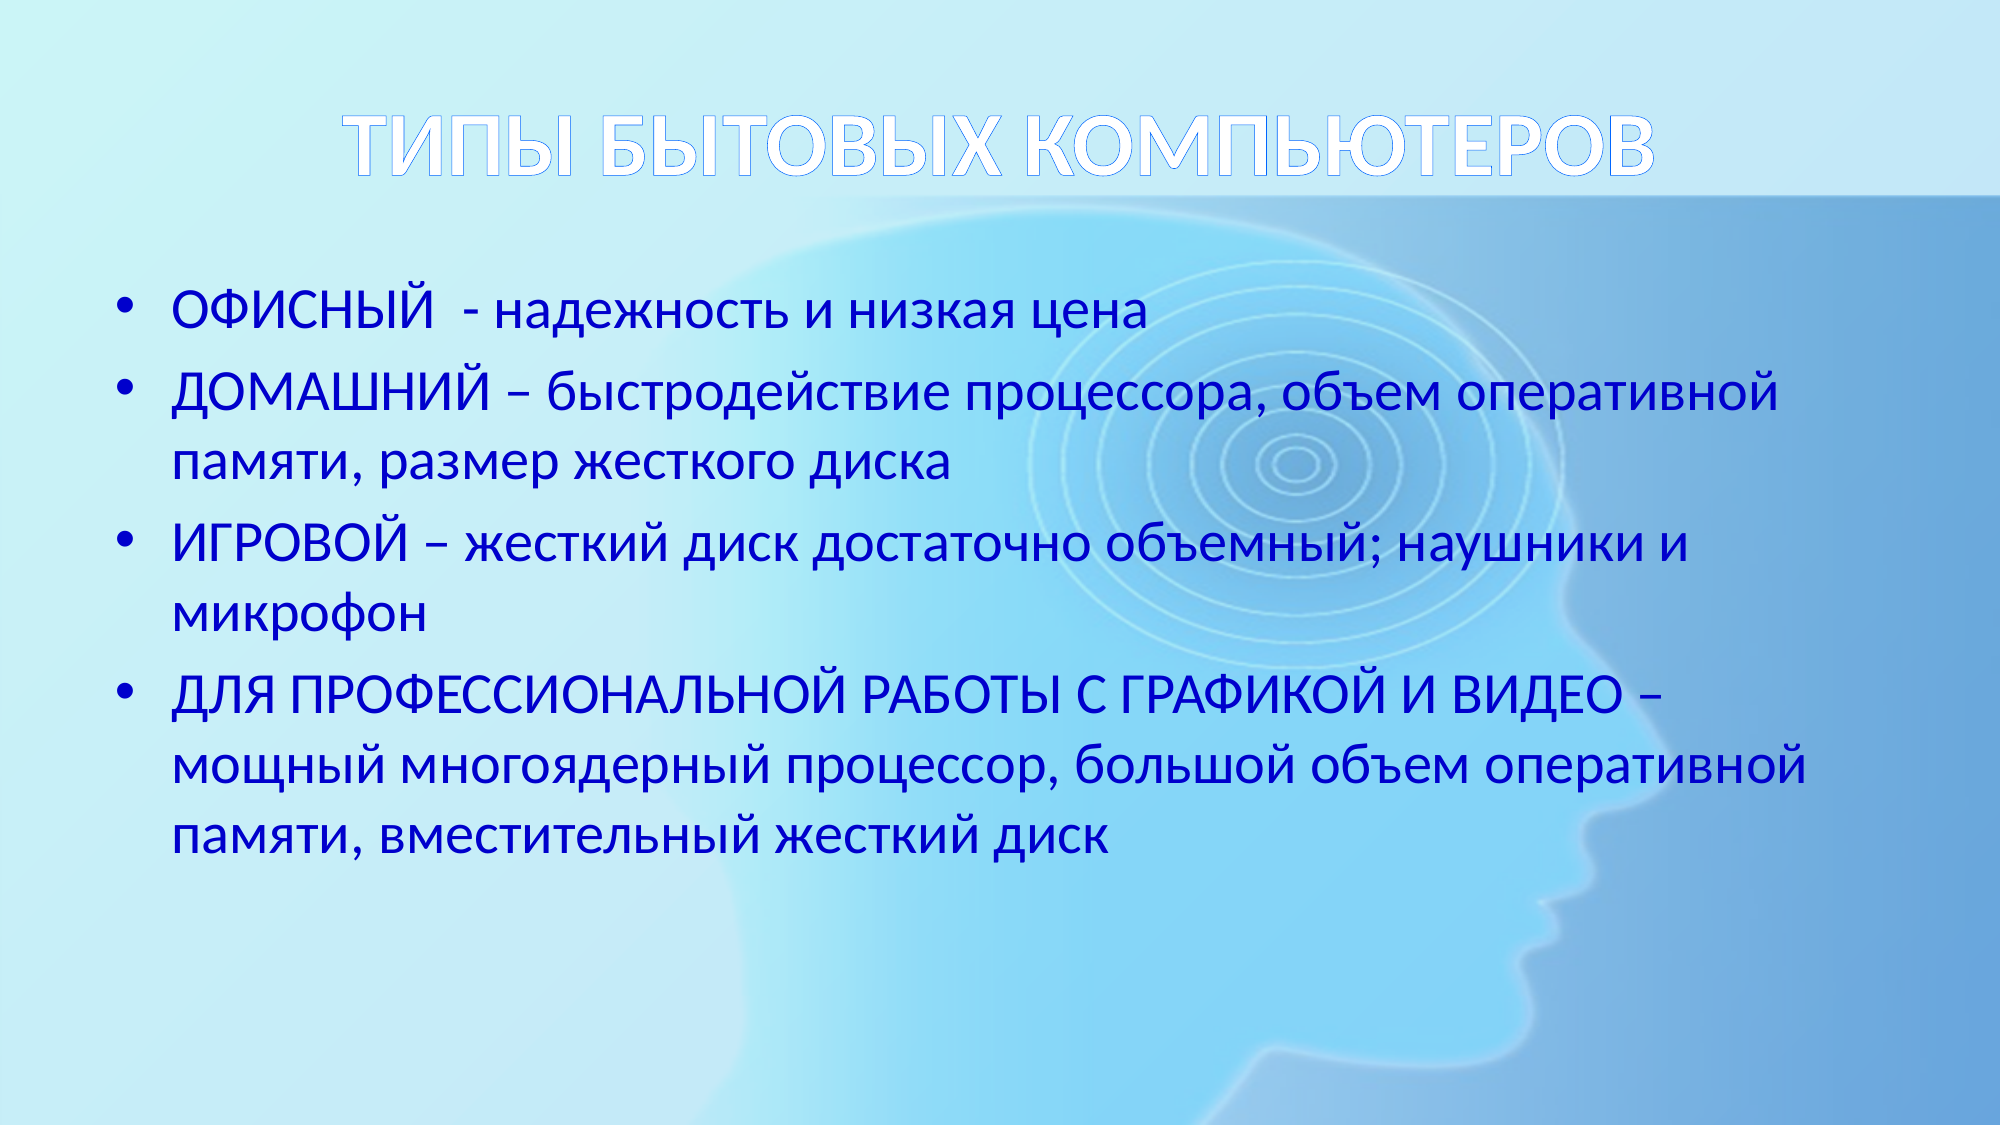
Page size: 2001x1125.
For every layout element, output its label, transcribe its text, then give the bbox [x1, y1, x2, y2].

list ОФИСНЫЙ - надежность и низкая цена ДОМАШНИЙ – быстродействие процессора, объем оперативной памяти, размер жесткого диска ИГРОВОЙ – жесткий диск достаточно объемный; наушники и микрофон ДЛЯ ПРОФЕССИОНАЛЬНОЙ РАБОТЫ С ГРАФИКОЙ И ВИДЕО – мощный многоядерный процессор, большой объем оперативной памяти, вместительный жесткий диск [99, 262, 1900, 1005]
title ТИПЫ БЫТОВЫХ КОМПЬЮТЕРОВ [99, 45, 1900, 233]
picture [0, 0, 2000, 1125]
